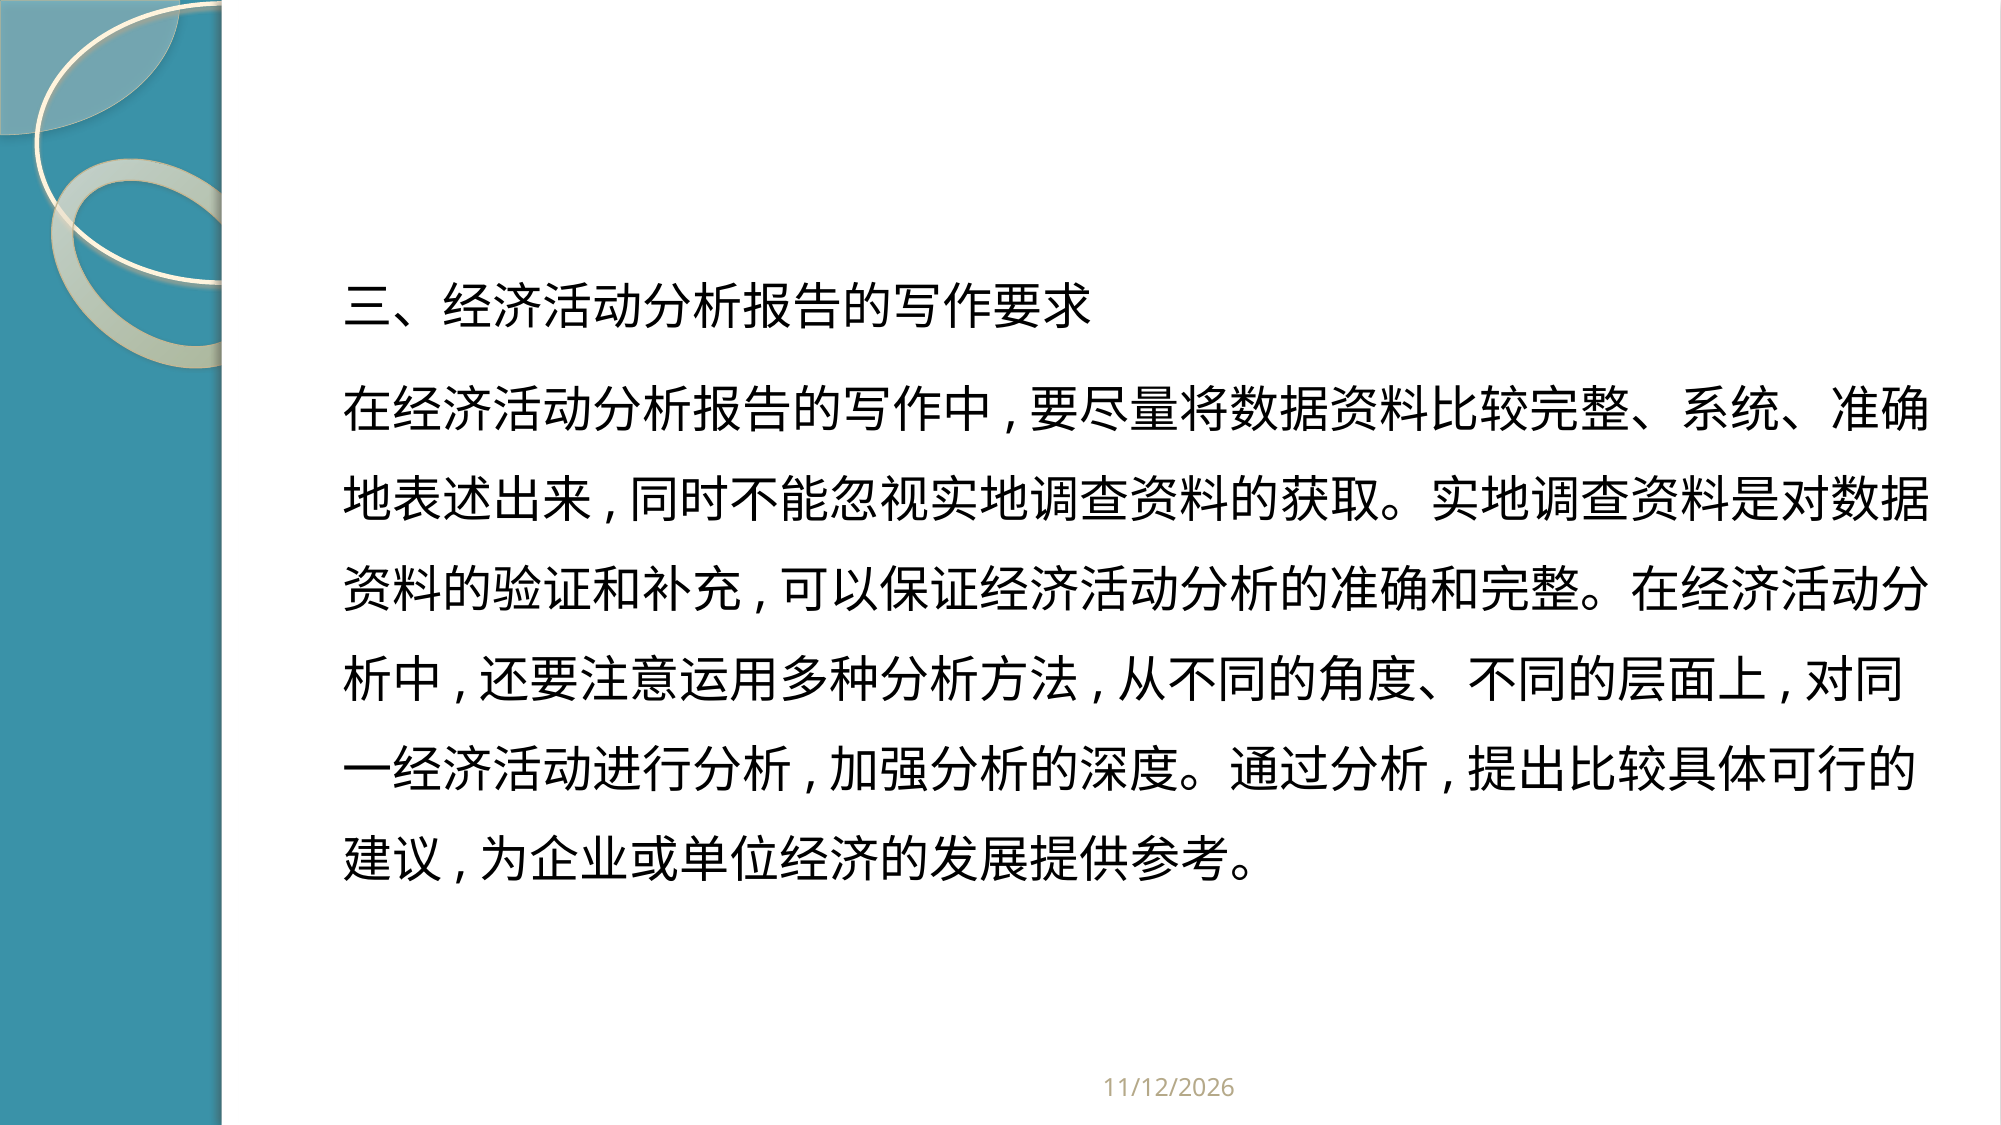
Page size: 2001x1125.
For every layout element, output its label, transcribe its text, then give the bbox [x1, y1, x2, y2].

list 三、经济活动分析报告的写作要求 在经济活动分析报告的写作中,要尽量将数据资料比较完整、系统、准确地表述出来,同时不能忽视实地调查资料的获取。实地调查资料是对数据资料的验证和补充,可以保证经济活动分析的准确和完整。在经济活动分析中,还要注意运用多种分析方法,从不同的角度、不同的层面上,对同一经济活动进行分析,加强分析的深度。通过分析,提出比较具体可行的建议,为企业或单位经济的发展提供参考。 [313, 237, 1954, 1025]
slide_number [783, 1034, 1250, 1113]
